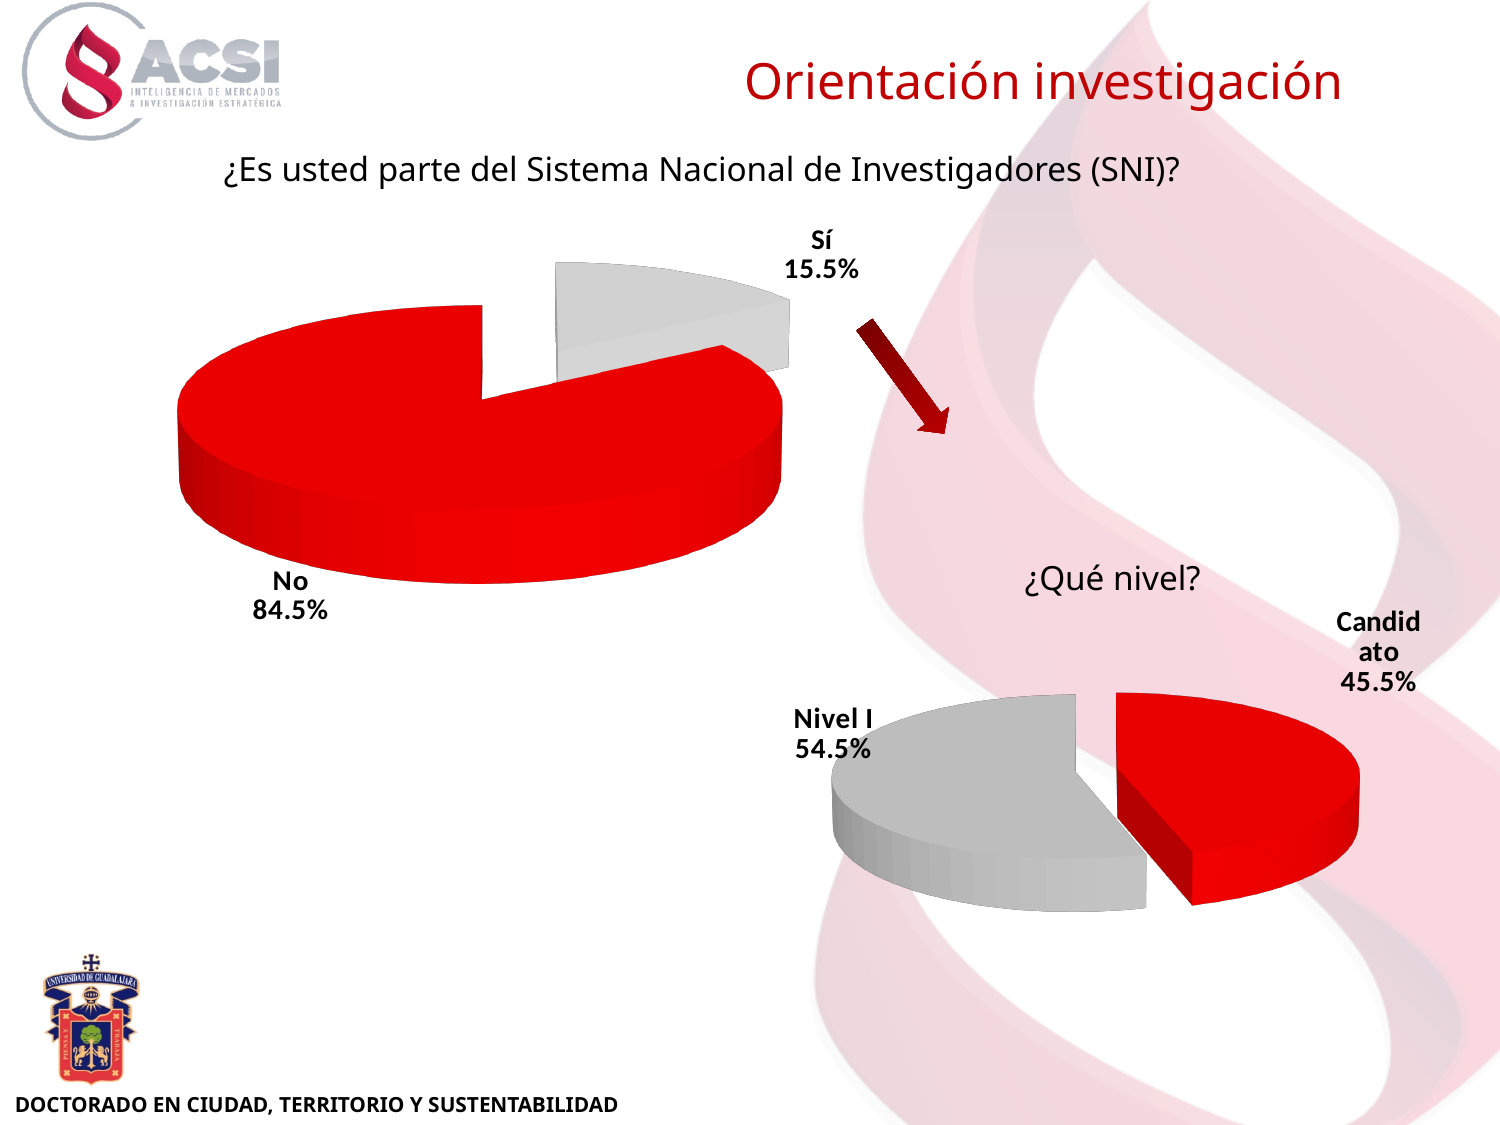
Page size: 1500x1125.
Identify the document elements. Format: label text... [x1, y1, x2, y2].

chart [29, 213, 1472, 1012]
text_box ¿Qué nivel? [1097, 553, 1370, 605]
picture [10, 0, 292, 143]
picture [41, 952, 141, 1088]
text_box Orientación investigación [589, 42, 1500, 118]
text_box ¿Es usted parte del Sistema Nacional de Investigadores (SNI)? [0, 143, 1406, 196]
